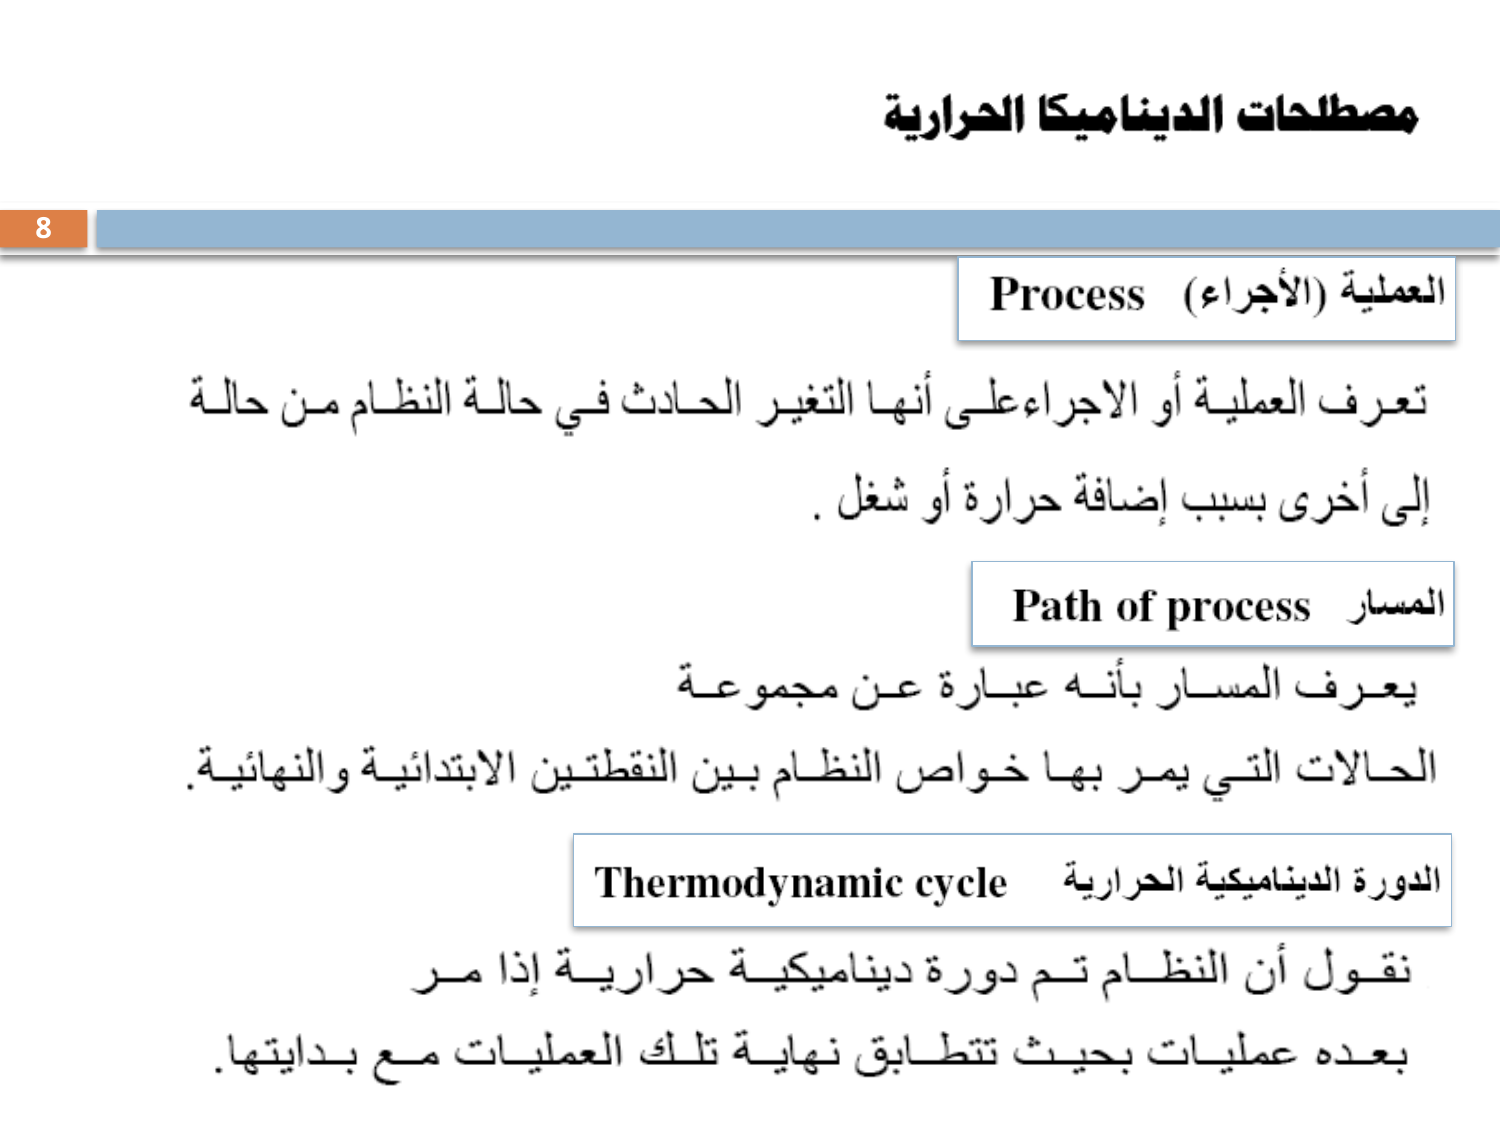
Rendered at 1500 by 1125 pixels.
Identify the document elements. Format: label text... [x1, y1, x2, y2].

picture [163, 351, 1458, 821]
picture [958, 257, 1455, 341]
picture [164, 834, 1452, 1102]
slide_number 8 [0, 208, 88, 249]
picture [855, 69, 1431, 173]
